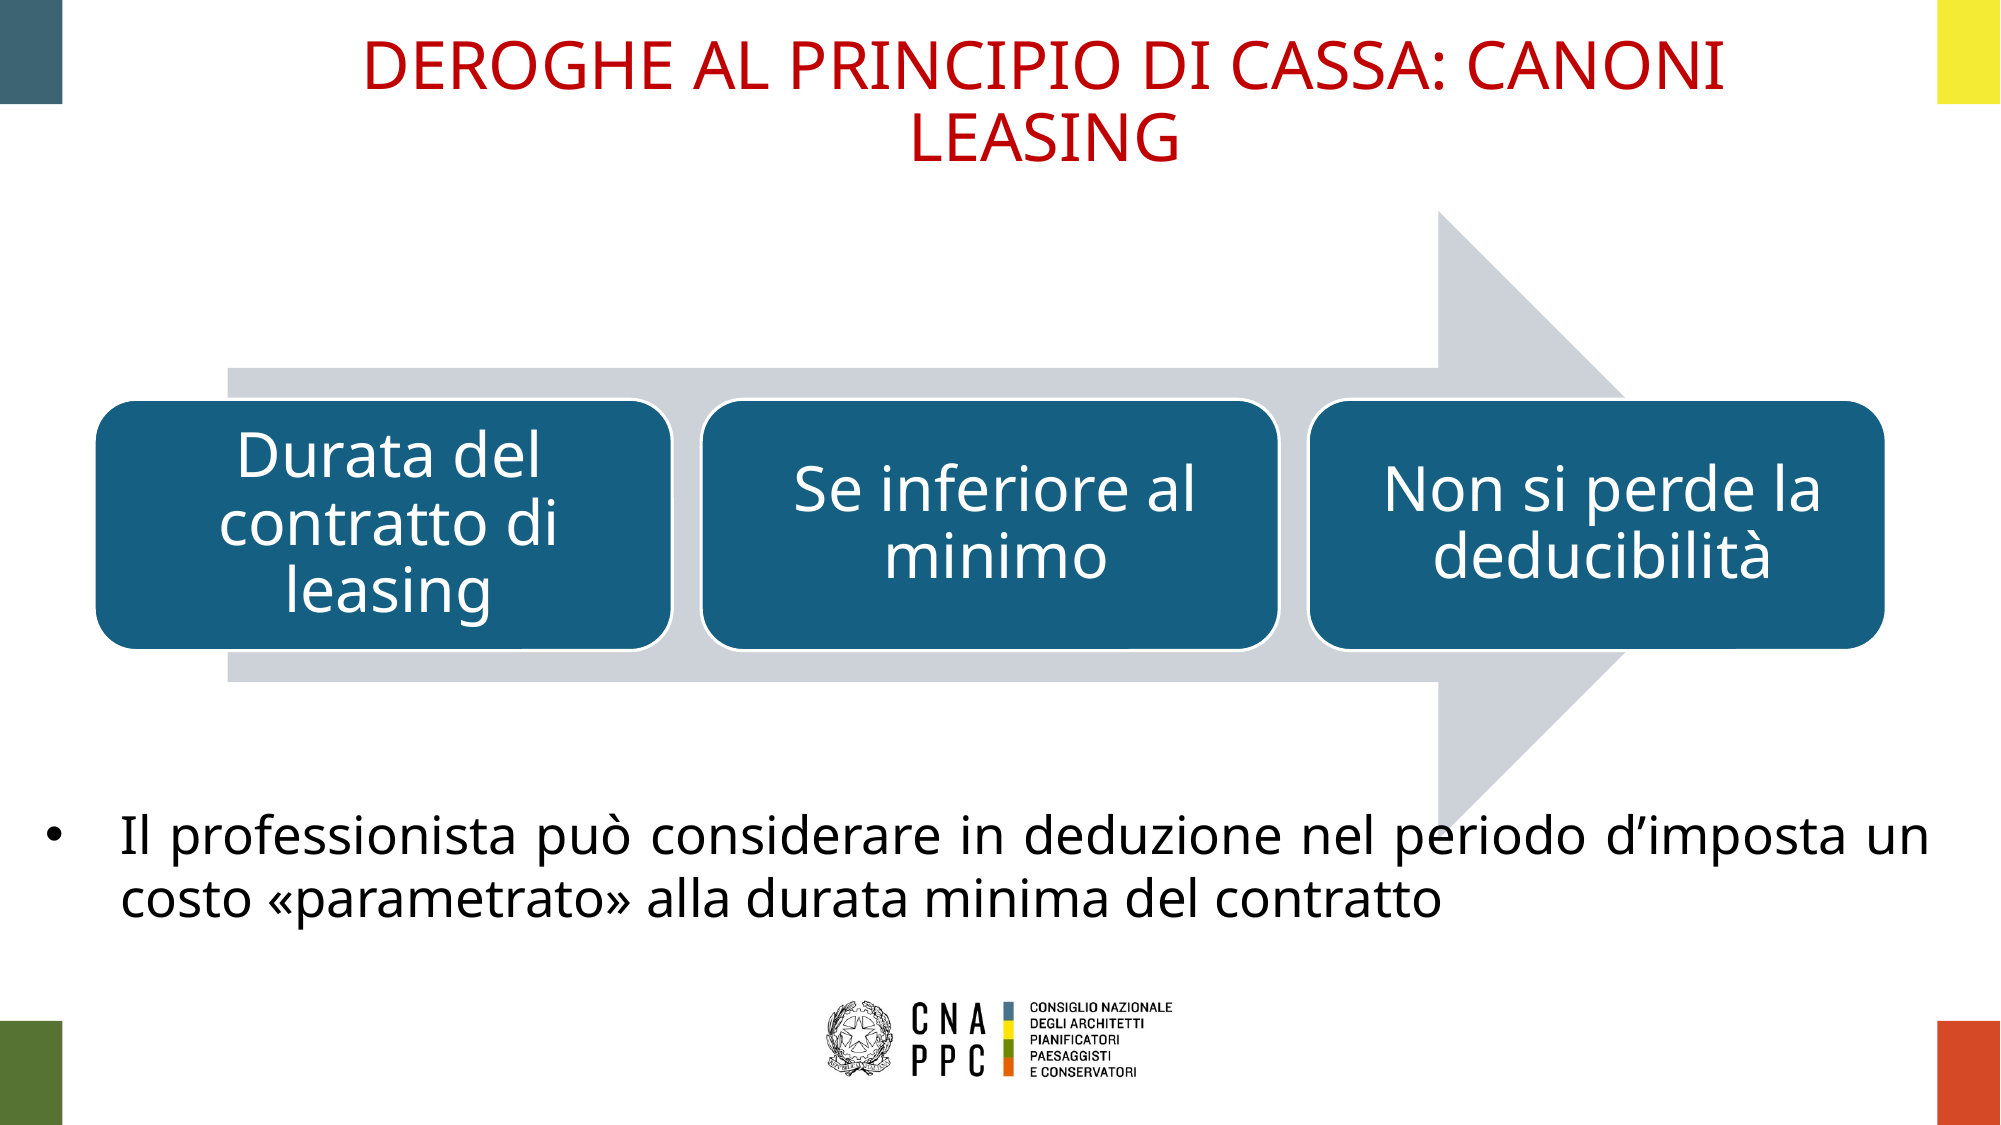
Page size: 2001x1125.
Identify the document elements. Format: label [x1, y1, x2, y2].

text_box [0, 0, 2000, 1125]
